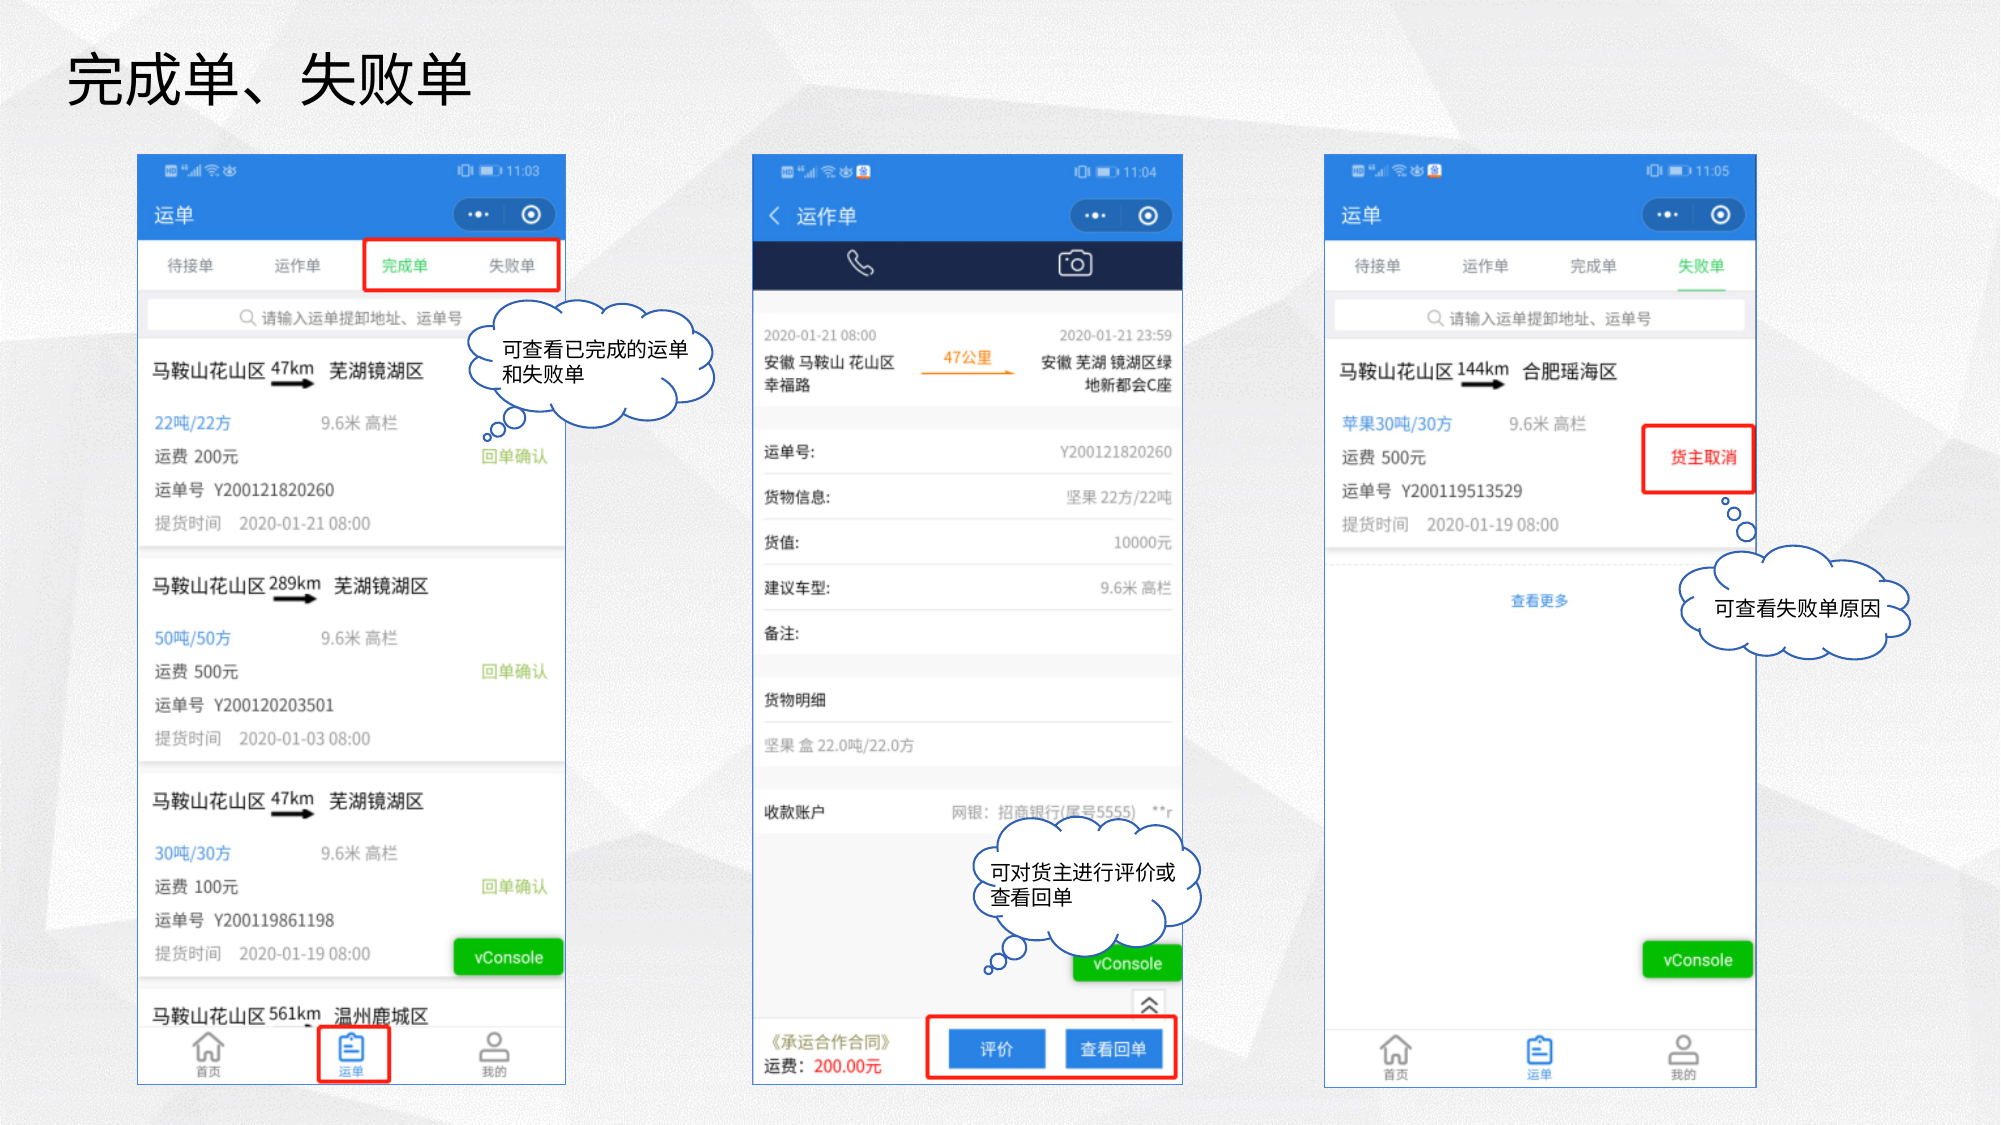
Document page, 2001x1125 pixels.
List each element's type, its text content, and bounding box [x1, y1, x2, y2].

text_box [1785, 653, 1880, 661]
text_box [1183, 842, 1193, 852]
text_box 可查看已完成的运单和失败单 [566, 329, 724, 419]
text_box [1757, 653, 1781, 657]
text_box 可对货主进行评价或查看回单 [1183, 852, 1212, 918]
text_box [1183, 918, 1193, 925]
text_box [566, 299, 694, 329]
text_box 可查看失败单原因 [1757, 588, 1937, 653]
text_box [1757, 544, 1905, 588]
text_box 完成单、失败单 [51, 44, 836, 110]
picture [0, 0, 2001, 1125]
text_box [566, 419, 621, 429]
